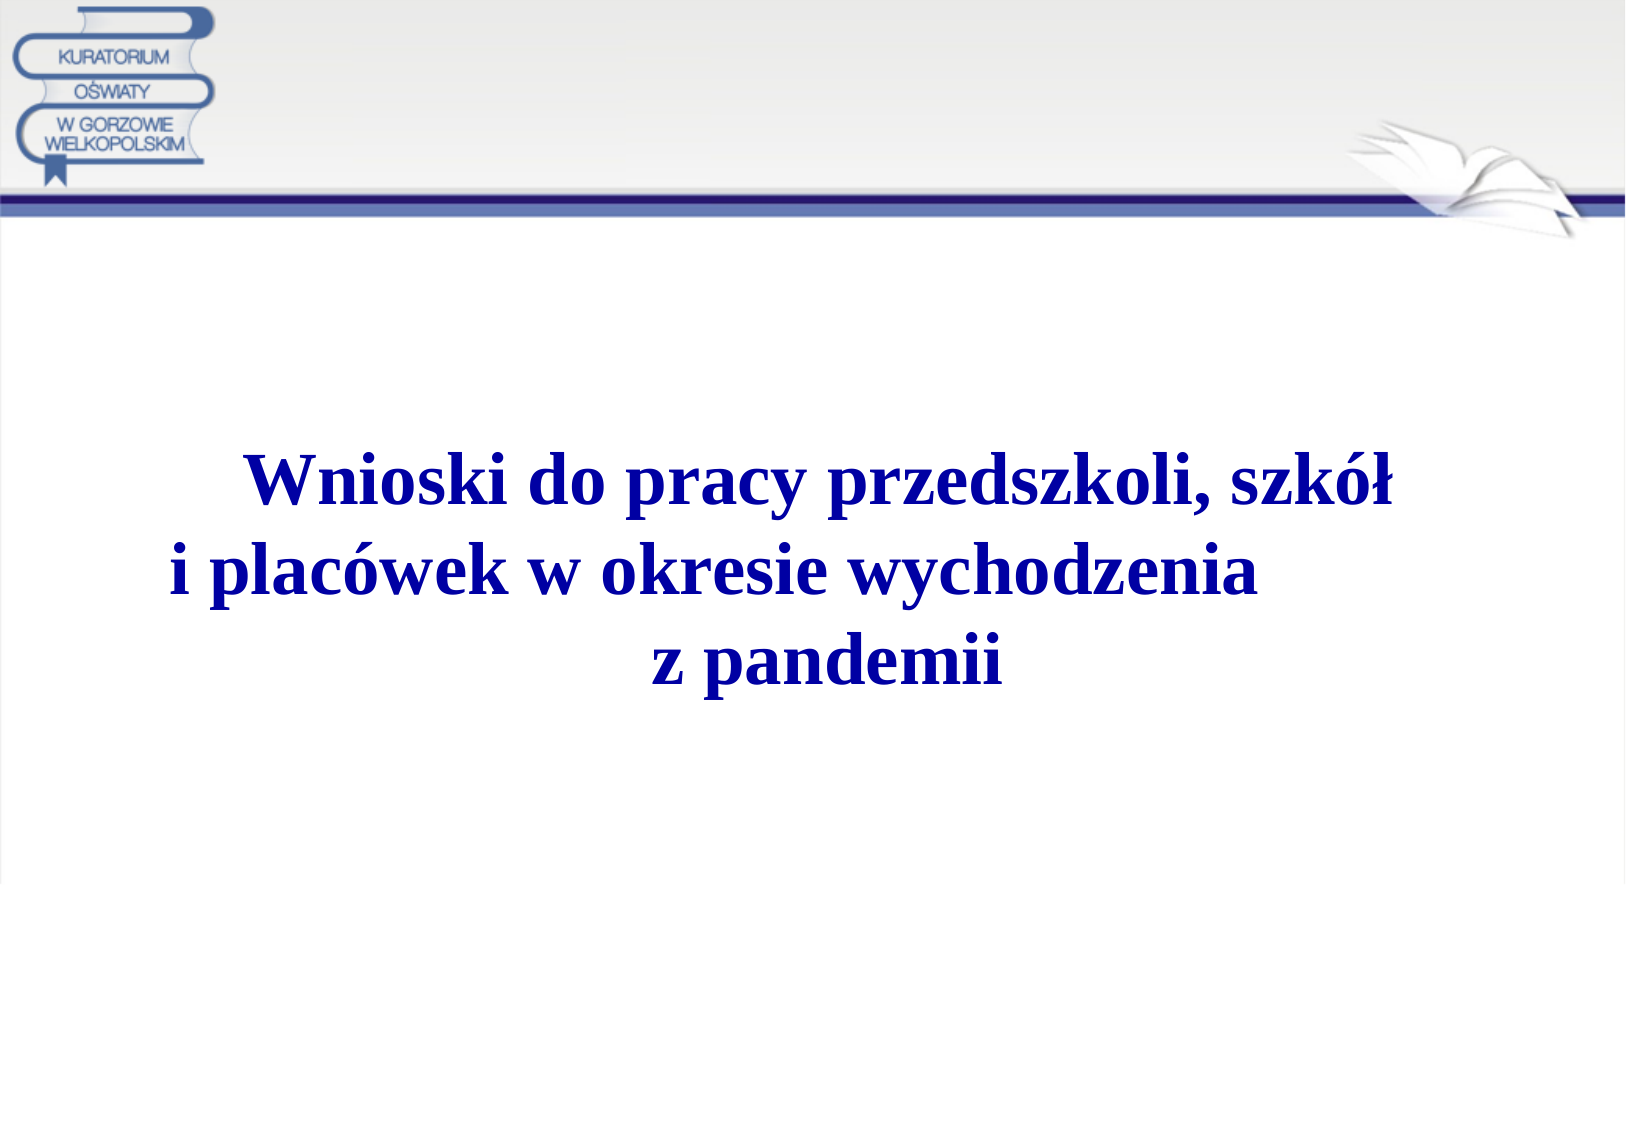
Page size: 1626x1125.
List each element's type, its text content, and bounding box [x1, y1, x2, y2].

title Wnioski do pracy przedszkoli, szkół i placówek w okresie wychodzenia z pandemii [127, 444, 1509, 686]
picture [0, 0, 1626, 1125]
